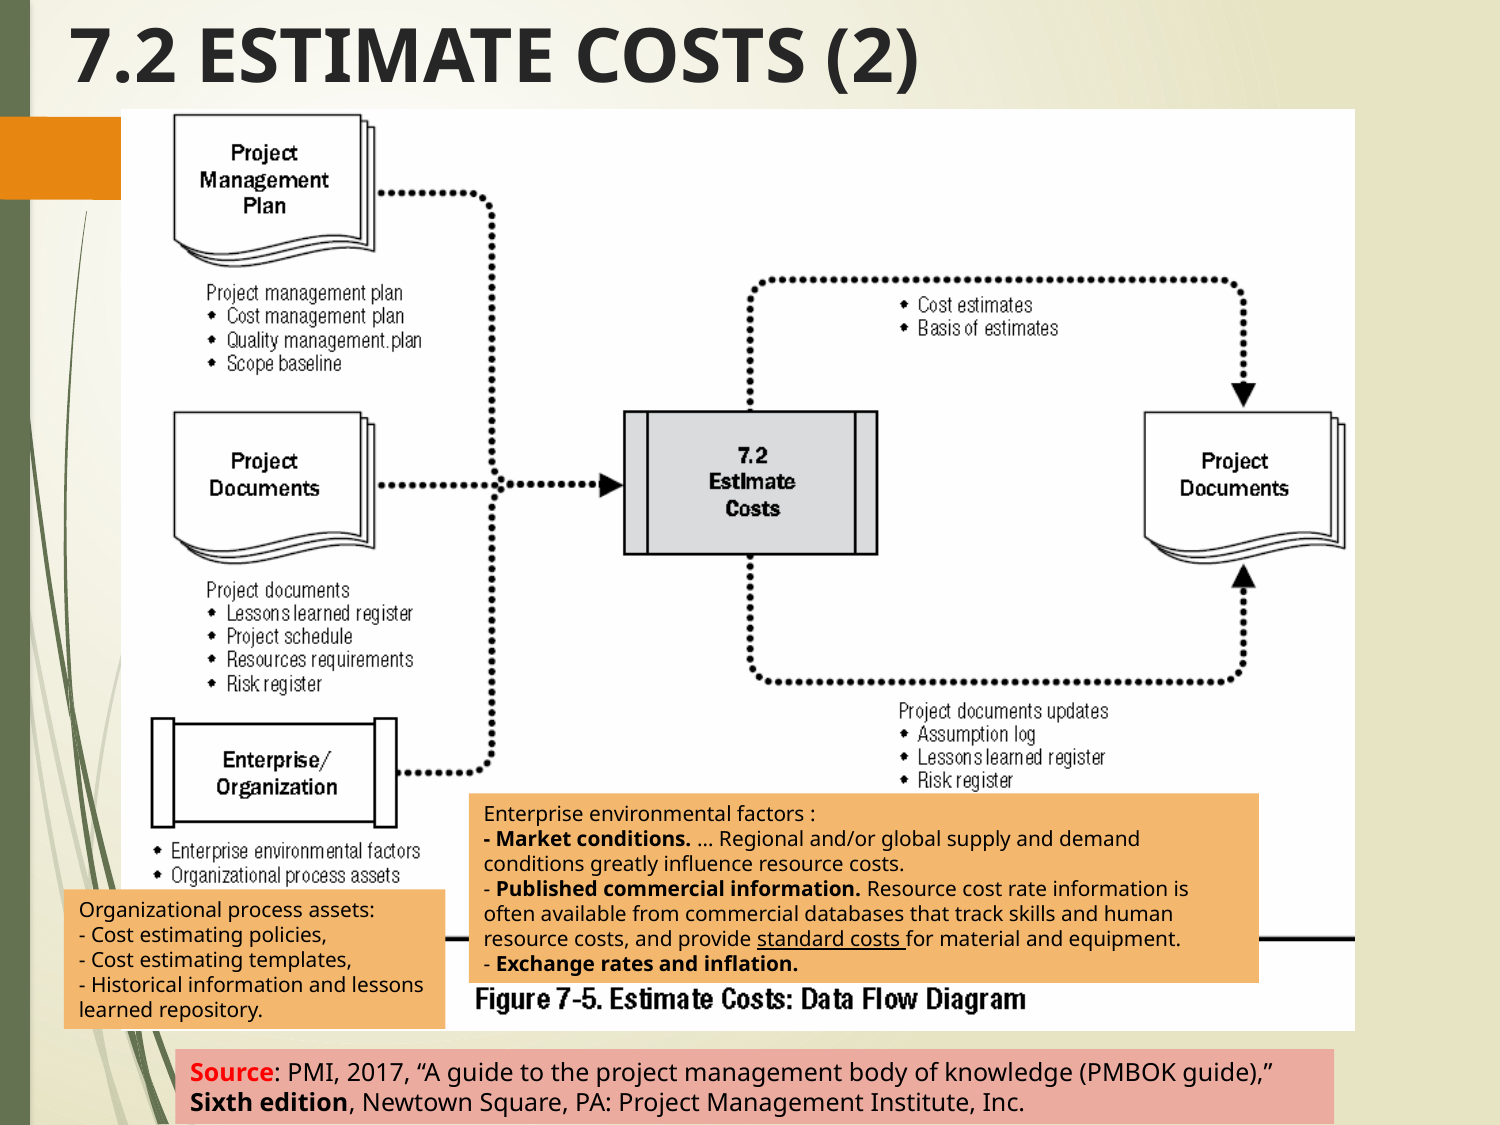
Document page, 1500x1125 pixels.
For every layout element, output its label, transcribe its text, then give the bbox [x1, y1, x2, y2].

text_box Source: PMI, 2017, “A guide to the project management body of knowledge (PMBOK guide),” Sixth edition, Newtown Square, PA: Project Management Institute, Inc. [175, 1049, 1335, 1124]
title 7.2 ESTIMATE COSTS (2) [54, 0, 1500, 110]
text_box Organizational process assets: - Cost estimating policies, - Cost estimating templates, - Historical information and lessons learned repository. [63, 889, 116, 1029]
picture [121, 109, 1355, 1031]
